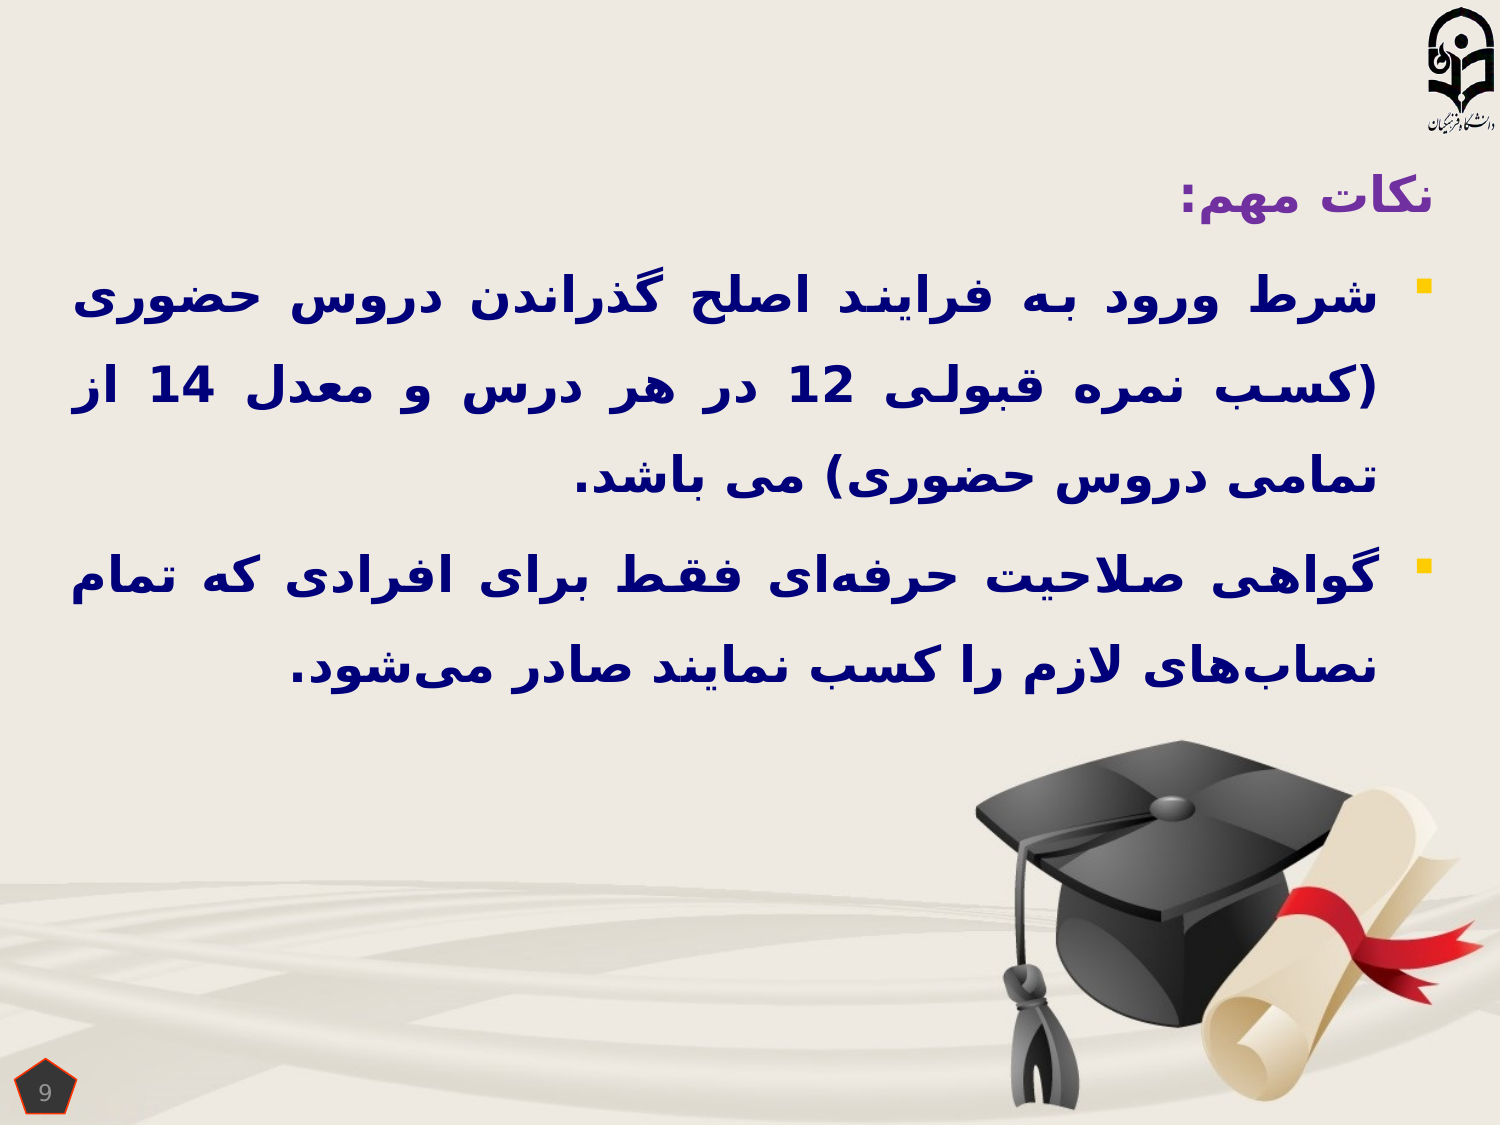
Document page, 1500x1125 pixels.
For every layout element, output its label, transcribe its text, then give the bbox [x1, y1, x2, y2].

picture [0, 0, 1500, 1125]
text_box نکات مهم: شرط ورود به فرایند اصلح گذراندن دروس حضوری (کسب نمره قبولی 12 در هر درس و معدل 14 از تمامی دروس حضوری) می باشد. گواهی صلاحیت حرفه‌­ای فقط برای افرادی که تمام نصاب‌های لازم را کسب نمایند صادر می‌شود. [49, 125, 1451, 1012]
